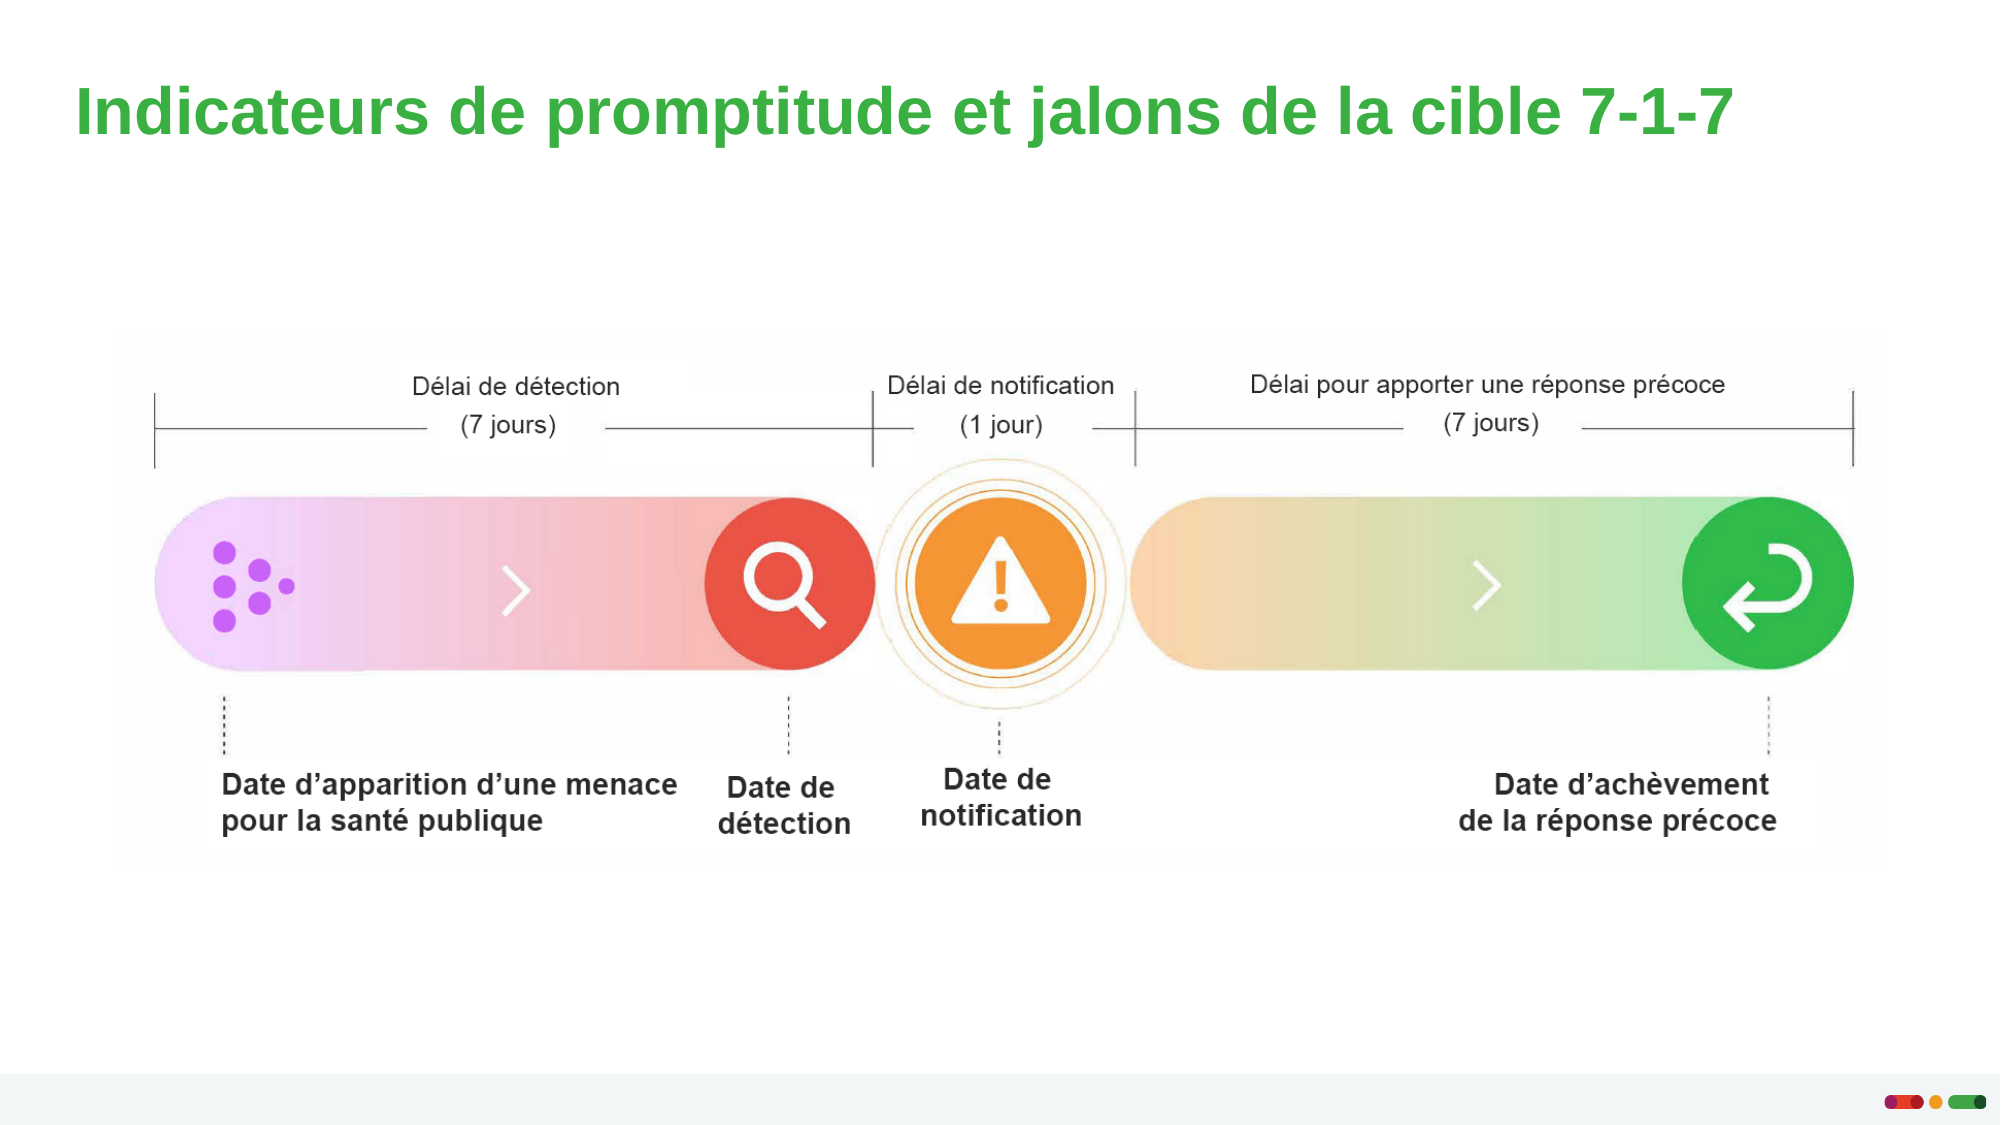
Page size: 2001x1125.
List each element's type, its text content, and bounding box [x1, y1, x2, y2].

picture [117, 329, 1885, 870]
title Indicateurs de promptitude et jalons de la cible 7-1-7 [41, 59, 1916, 239]
